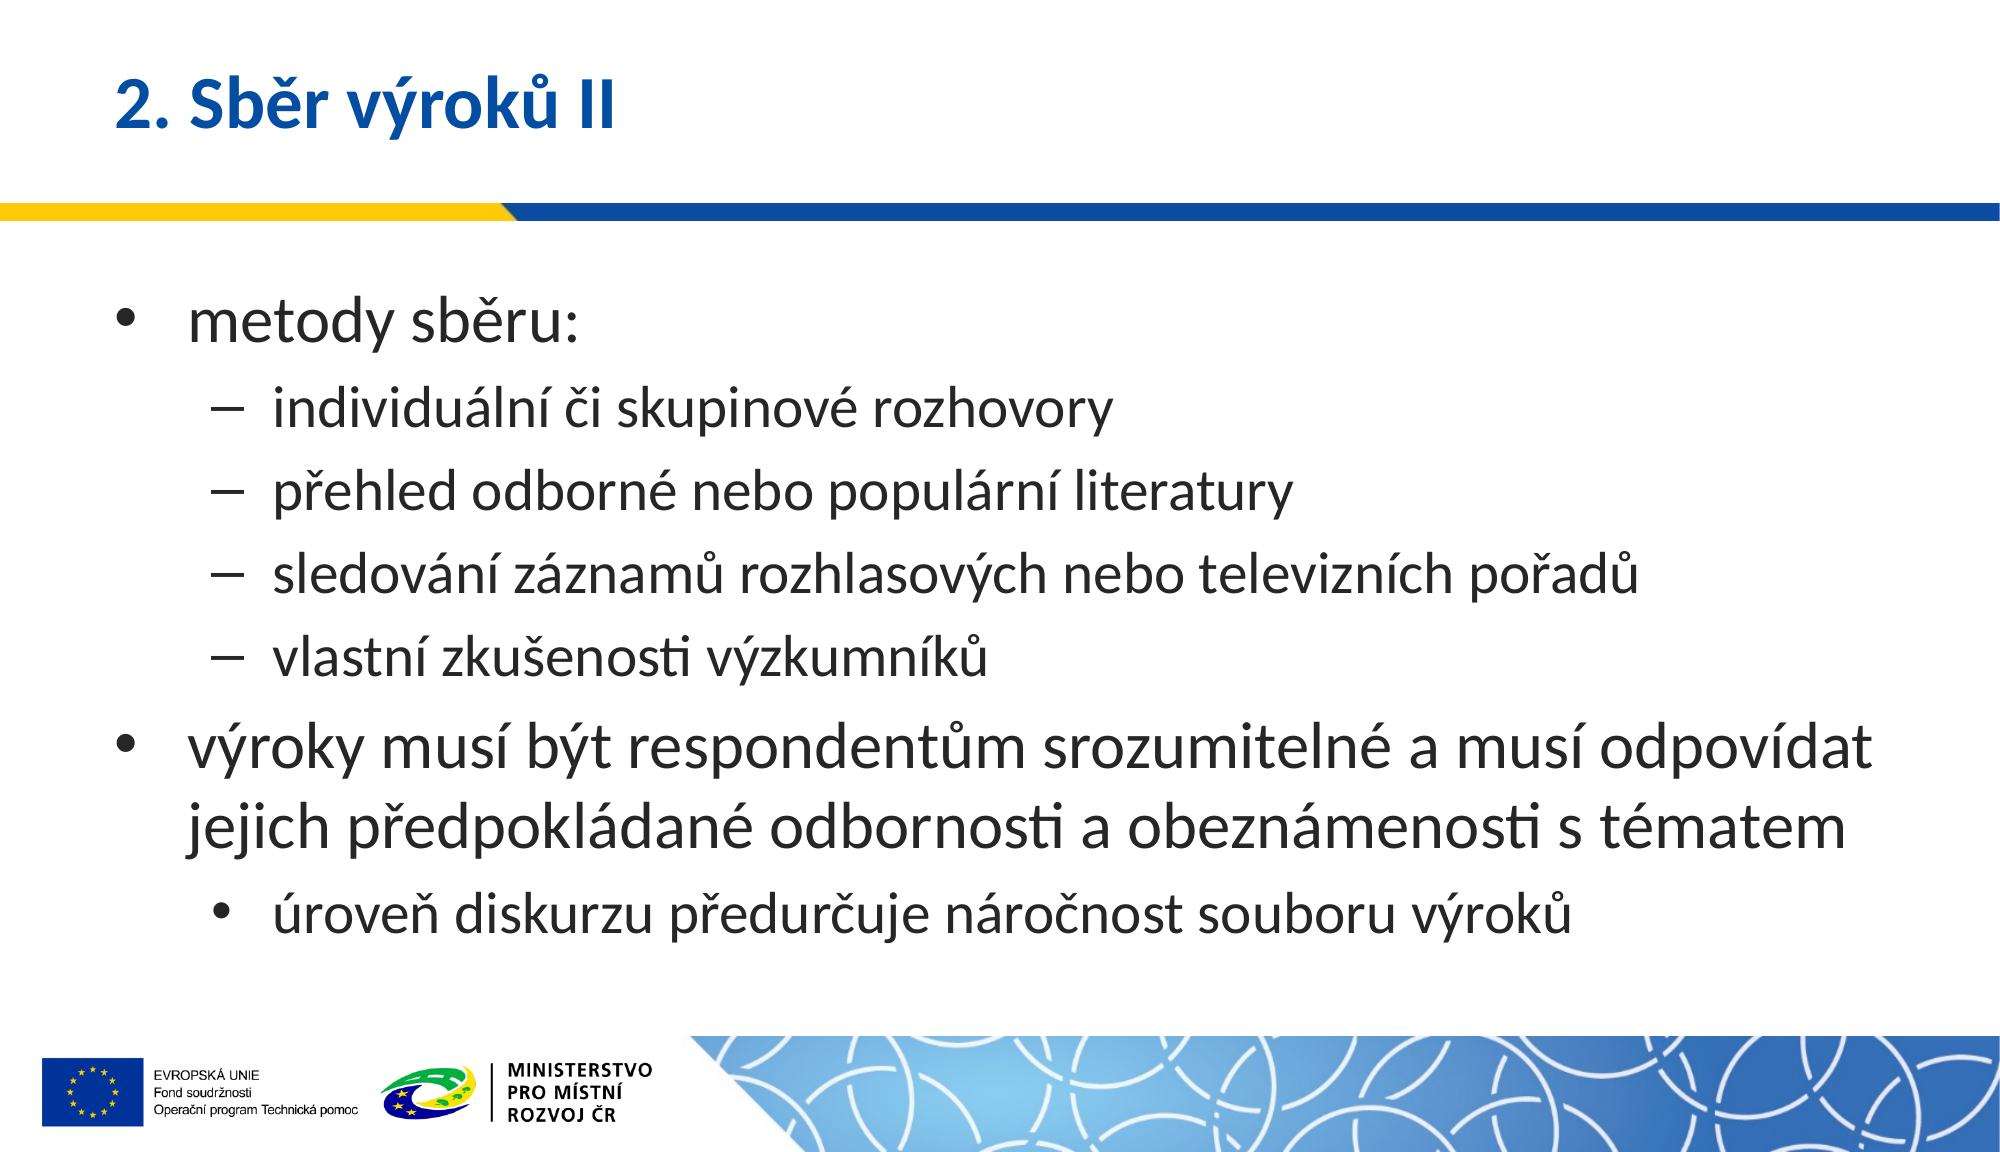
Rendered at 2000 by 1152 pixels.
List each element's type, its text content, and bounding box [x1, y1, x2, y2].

picture [19, 1035, 674, 1149]
title 2. Sběr výroků II [99, 46, 1900, 198]
list metody sběru: individuální či skupinové rozhovory přehled odborné nebo populární literatury sledování záznamů rozhlasových nebo televizních pořadů vlastní zkušenosti výzkumníků výroky musí být respondentům srozumitelné a musí odpovídat jejich předpokládané odbornosti a obeznámenosti s tématem úroveň diskurzu předurčuje náročnost souboru výroků [99, 268, 1900, 1029]
picture [0, 203, 2000, 221]
picture [680, 1036, 2000, 1152]
